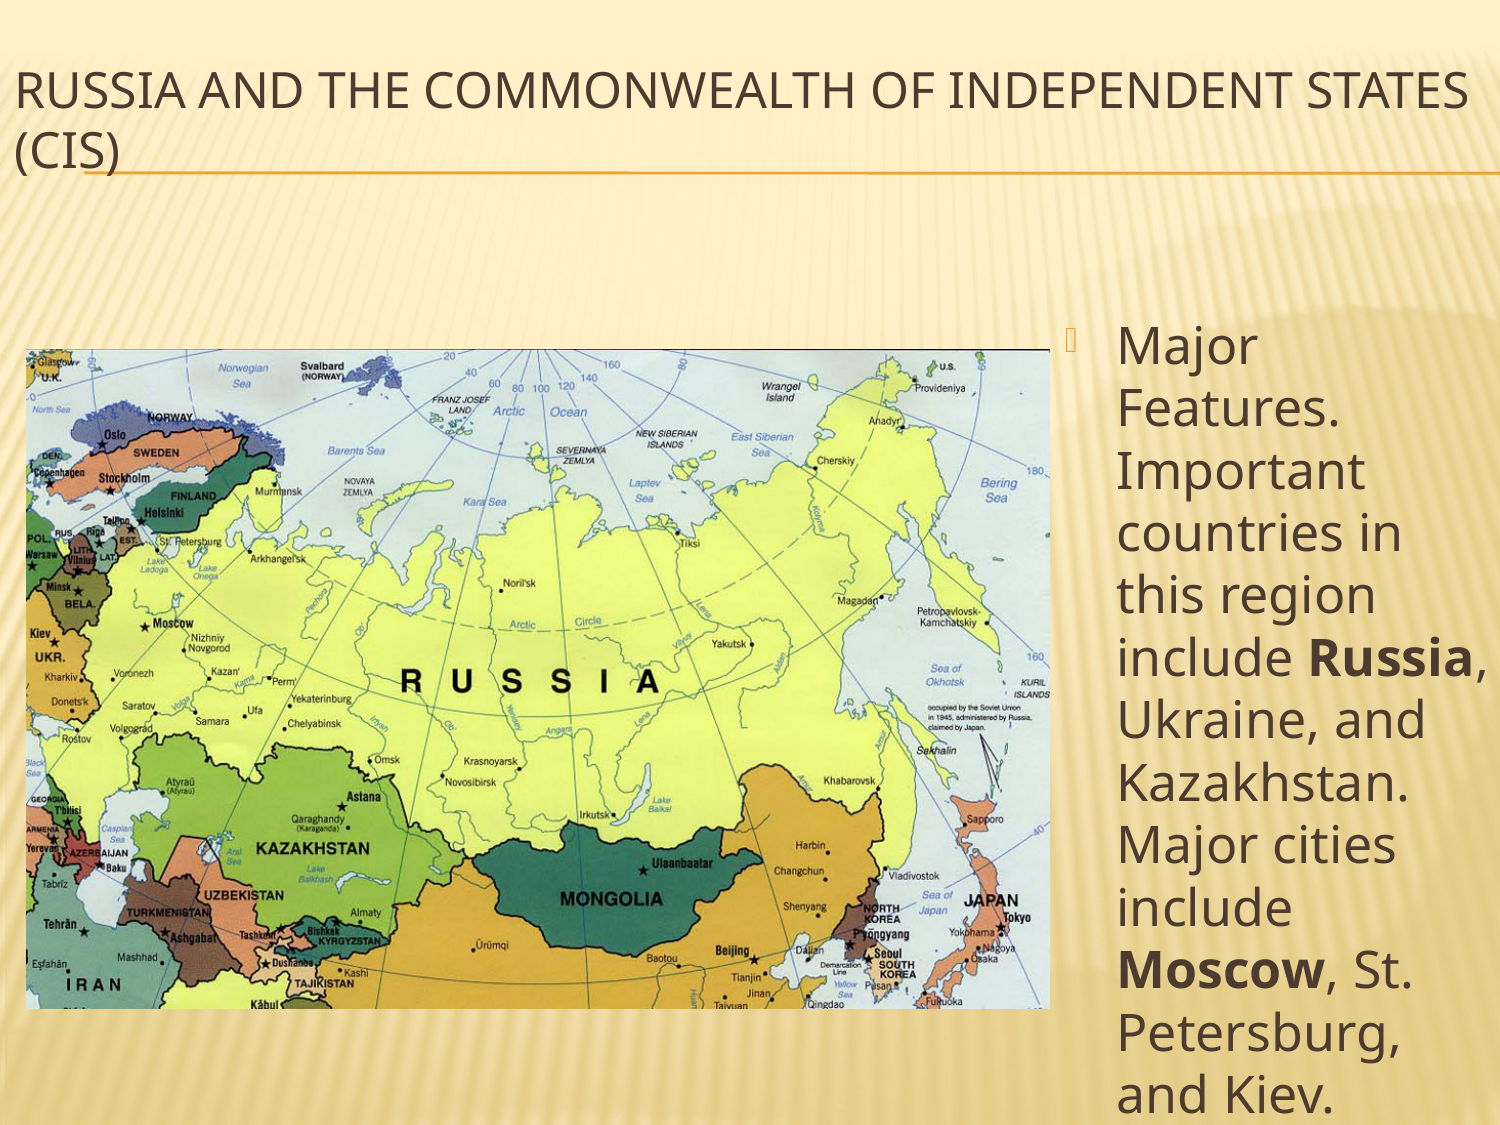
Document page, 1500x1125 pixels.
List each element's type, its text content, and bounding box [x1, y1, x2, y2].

list Major Features. Important countries in this region include Russia, Ukraine, and Kazakhstan. Major cities include Moscow, St. Petersburg, and Kiev. [1050, 304, 1500, 1125]
picture [26, 349, 1051, 1009]
title Russia and the Commonwealth of Independent States (CIS) [0, 50, 1500, 188]
